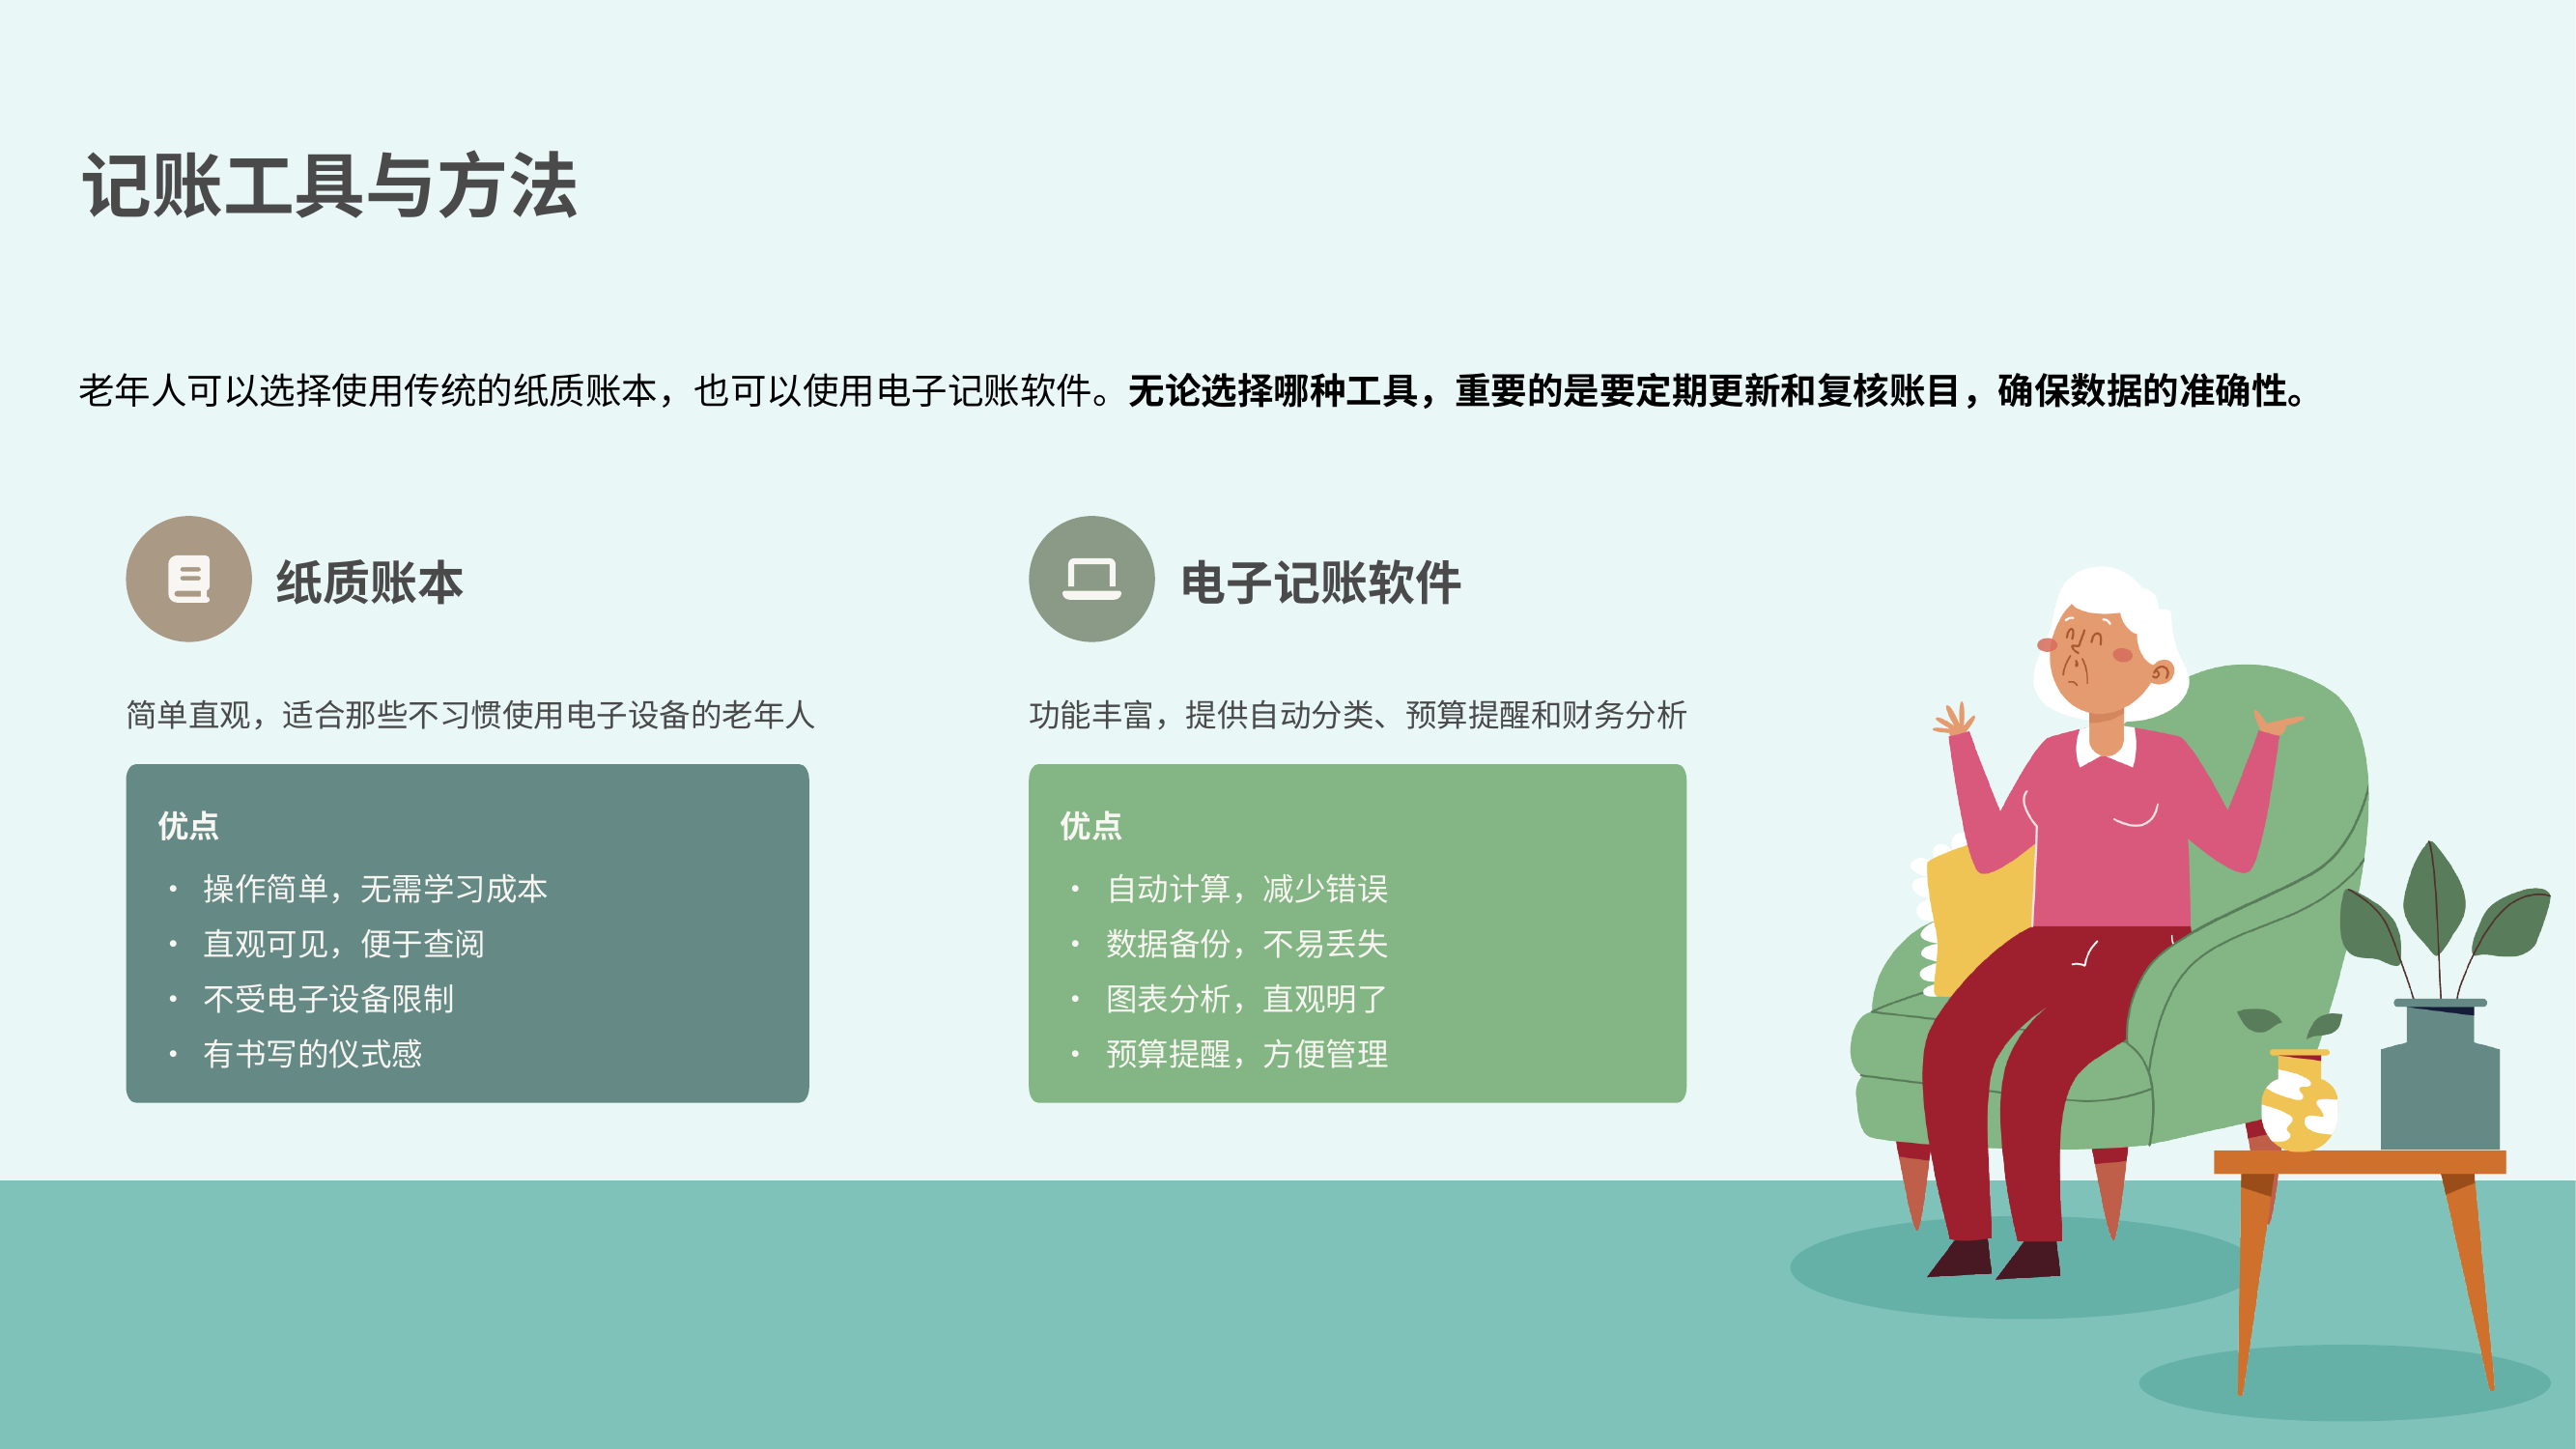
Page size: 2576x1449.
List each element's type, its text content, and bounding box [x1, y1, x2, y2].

text_box [1029, 516, 1155, 642]
text_box 记账工具与方法 [66, 143, 1355, 236]
picture [1850, 566, 2551, 1396]
text_box [126, 516, 252, 642]
text_box 纸质账本 [275, 547, 495, 611]
text_box • 数据备份，不易丢失 [1060, 913, 2097, 961]
text_box 老年人可以选择使用传统的纸质账本，也可以使用电子记账软件。无论选择哪种工具，重要的是要定期更新和复核账目，确保数据的准确性。 [78, 282, 2333, 481]
text_box • 自动计算，减少错误 [1060, 858, 2097, 906]
text_box • 操作简单，无需学习成本 [157, 858, 1029, 906]
text_box 电子记账软件 [1178, 547, 1494, 611]
text_box 简单直观，适合那些不习惯使用电子设备的老年人 [126, 681, 1029, 733]
text_box • 有书写的仪式感 [157, 1024, 1029, 1072]
text_box [168, 554, 211, 603]
text_box 优点 [1060, 795, 2097, 843]
text_box [1029, 764, 1687, 1103]
text_box 功能丰富，提供自动分类、预算提醒和财务分析 [1029, 681, 2128, 733]
text_box • 图表分析，直观明了 [1060, 969, 2097, 1016]
text_box 优点 [157, 795, 1029, 843]
text_box [1067, 557, 1116, 587]
text_box [126, 764, 809, 1103]
text_box • 预算提醒，方便管理 [1060, 1024, 2097, 1072]
text_box [1062, 590, 1122, 600]
text_box • 不受电子设备限制 [157, 969, 1029, 1016]
text_box • 直观可见，便于查阅 [157, 913, 1029, 961]
